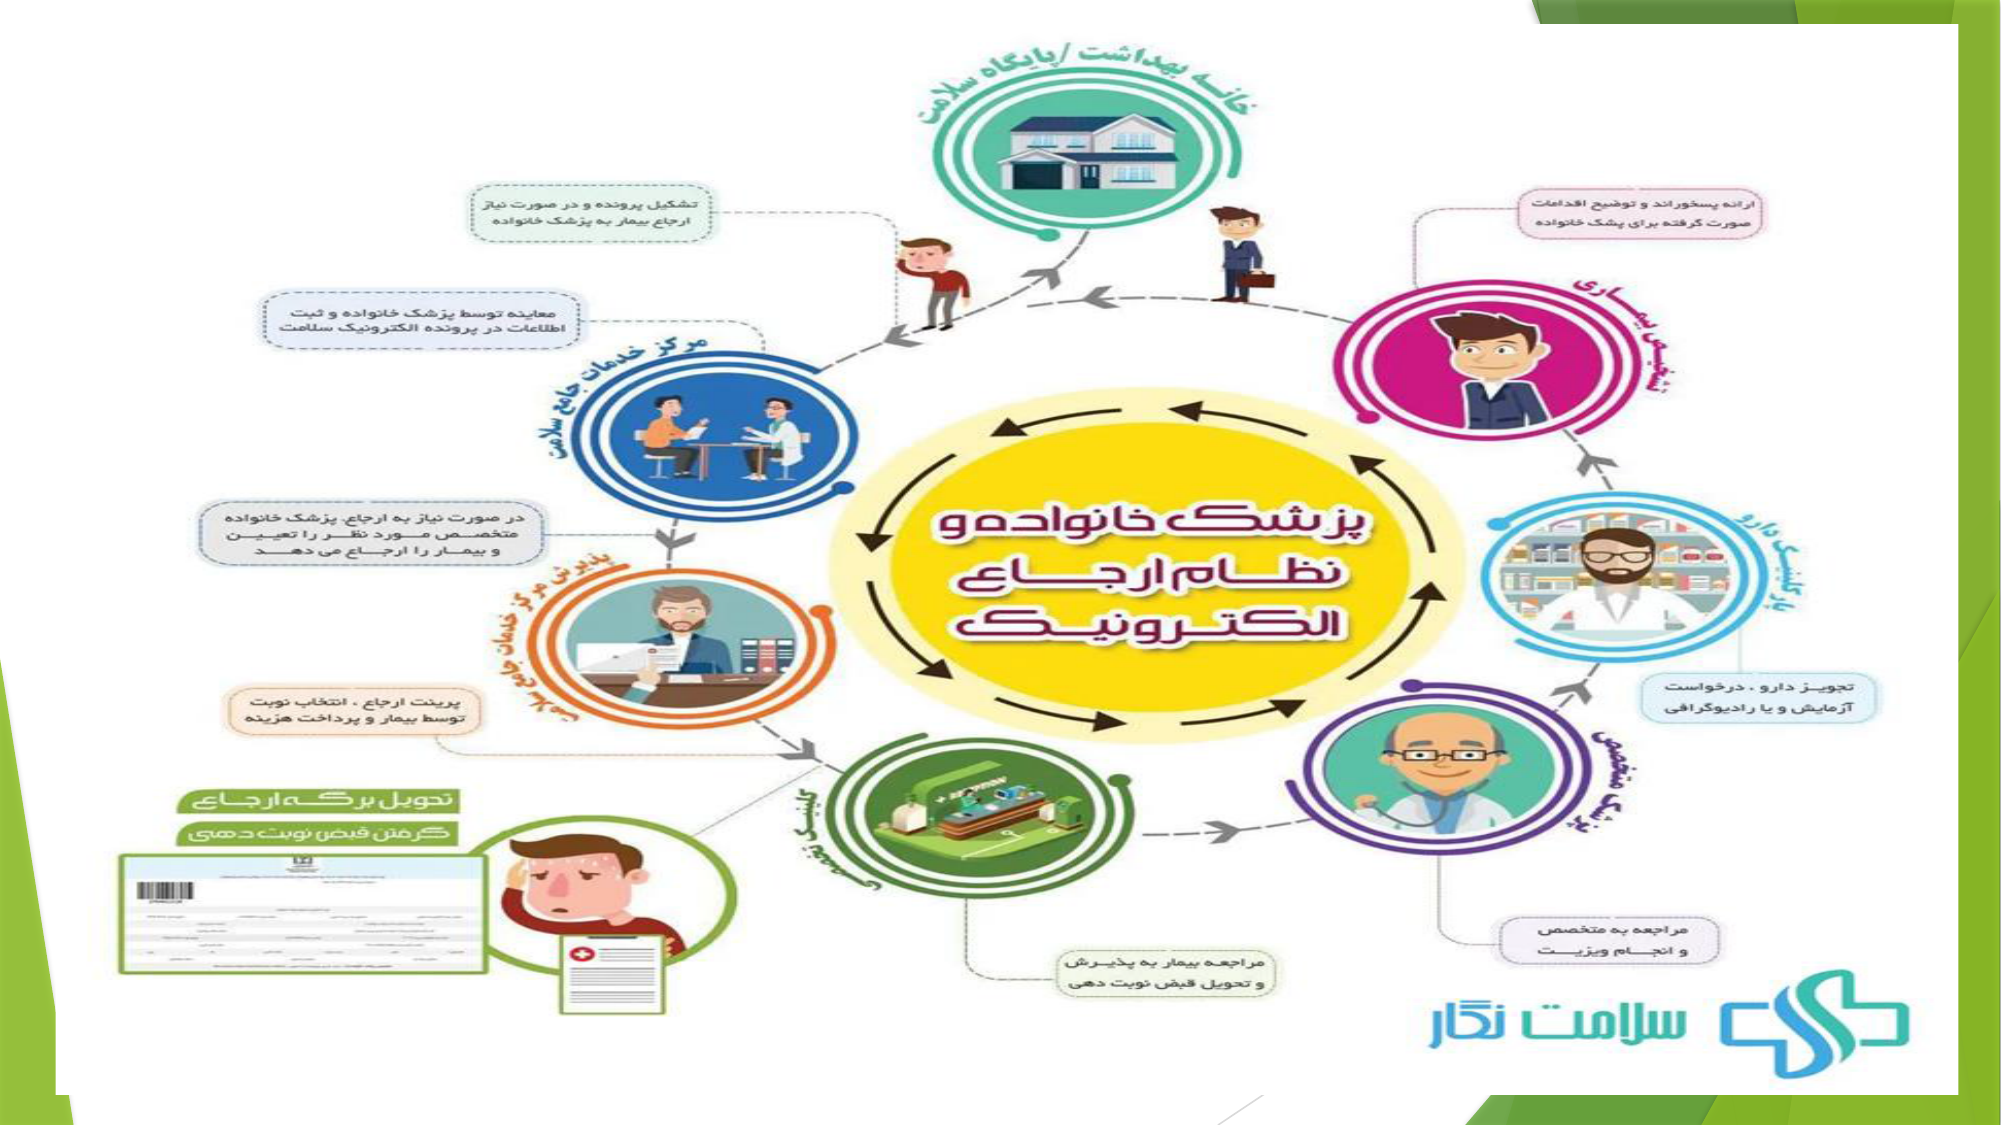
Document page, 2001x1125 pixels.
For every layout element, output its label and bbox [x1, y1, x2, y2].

list [54, 24, 1959, 1095]
